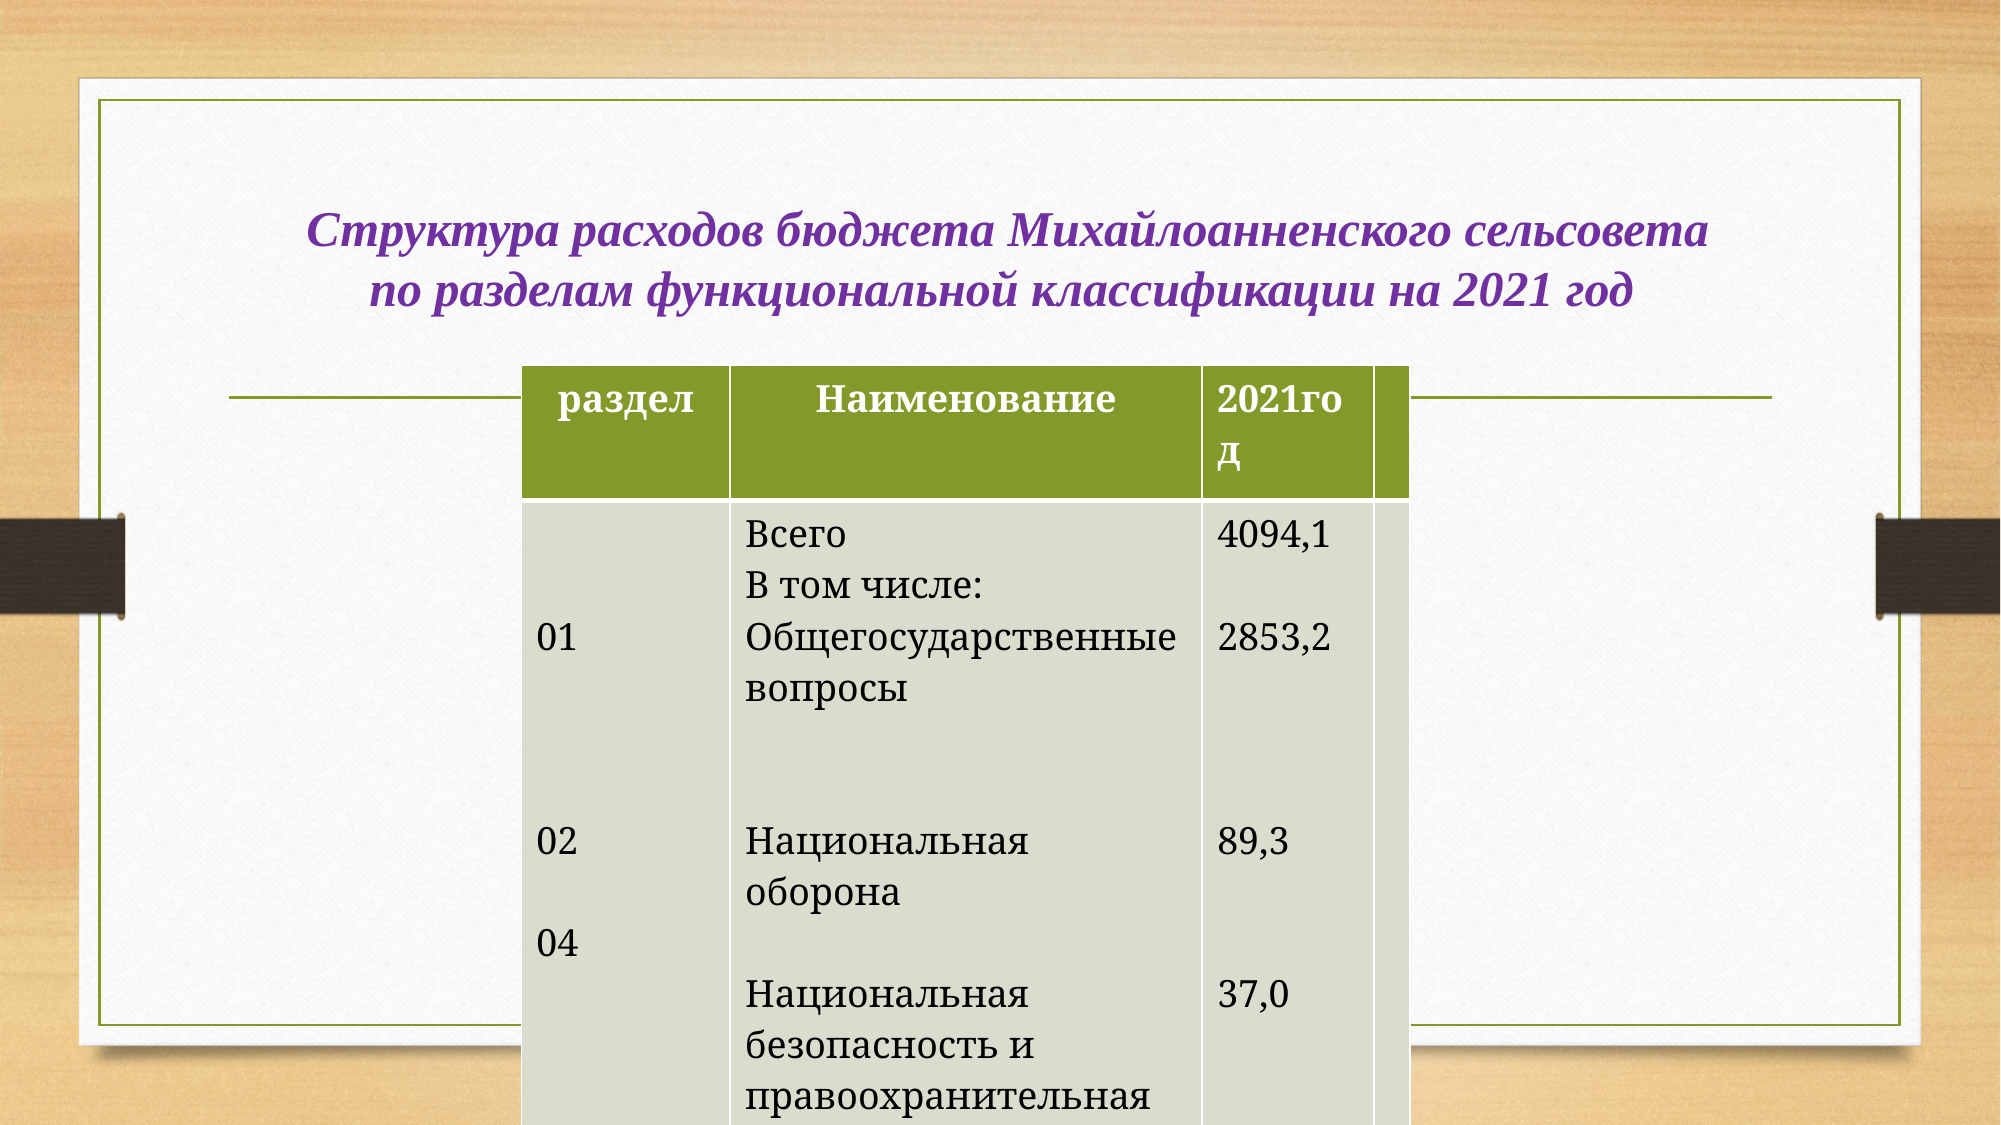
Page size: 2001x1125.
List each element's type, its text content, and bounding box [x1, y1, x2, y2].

table_cell Всего В том числе: Общегосударственные вопросы Национальная оборона Национальная безопасность и правоохранительная деятельность Культура, Кинематография [731, 503, 1201, 1125]
table_header 2021год [1203, 366, 1373, 498]
table_cell [1375, 503, 1409, 1125]
table_cell 4094,1 2853,2 89,3 37,0 1240,9 [1203, 503, 1373, 1125]
title Структура расходов бюджета Михайлоанненского сельсовета по разделам функциональной классификации на 2021 год [232, 250, 1783, 383]
picture [0, 0, 2001, 1125]
table_cell 01 02 04 08 [522, 503, 729, 1125]
table_header [1375, 366, 1409, 498]
table_header Наименование [731, 366, 1201, 498]
table_header раздел [522, 366, 729, 498]
